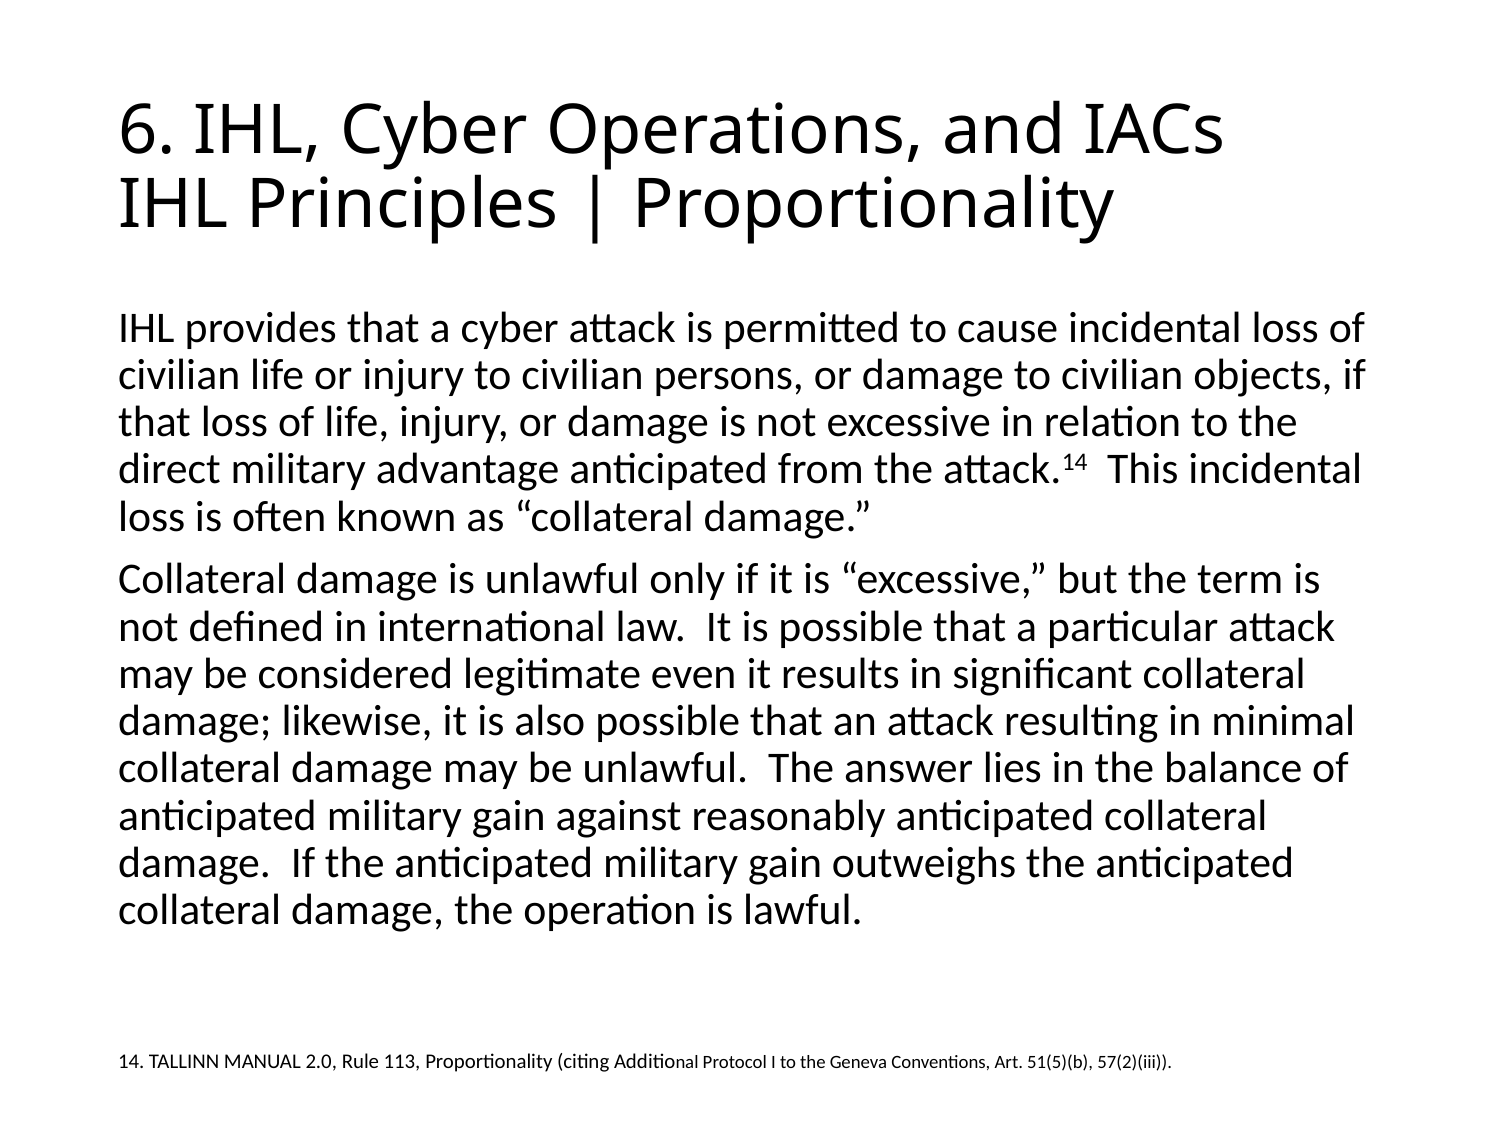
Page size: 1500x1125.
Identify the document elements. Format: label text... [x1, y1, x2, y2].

title 6. IHL, Cyber Operations, and IACs IHL Principles | Proportionality [102, 59, 1456, 278]
list IHL provides that a cyber attack is permitted to cause incidental loss of civilian life or injury to civilian persons, or damage to civilian objects, if that loss of life, injury, or damage is not excessive in relation to the direct military advantage anticipated from the attack.14 This incidental loss is often known as “collateral damage.” Collateral damage is unlawful only if it is “excessive,” but the term is not defined in international law. It is possible that a particular attack may be considered legitimate even it results in significant collateral damage; likewise, it is also possible that an attack resulting in minimal collateral damage may be unlawful. The answer lies in the balance of anticipated military gain against reasonably anticipated collateral damage. If the anticipated military gain outweighs the anticipated collateral damage, the operation is lawful. 14. TALLINN MANUAL 2.0, Rule 113, Proportionality (citing Additional Protocol I to the Geneva Conventions, Art. 51(5)(b), 57(2)(iii)). [102, 296, 1398, 1011]
